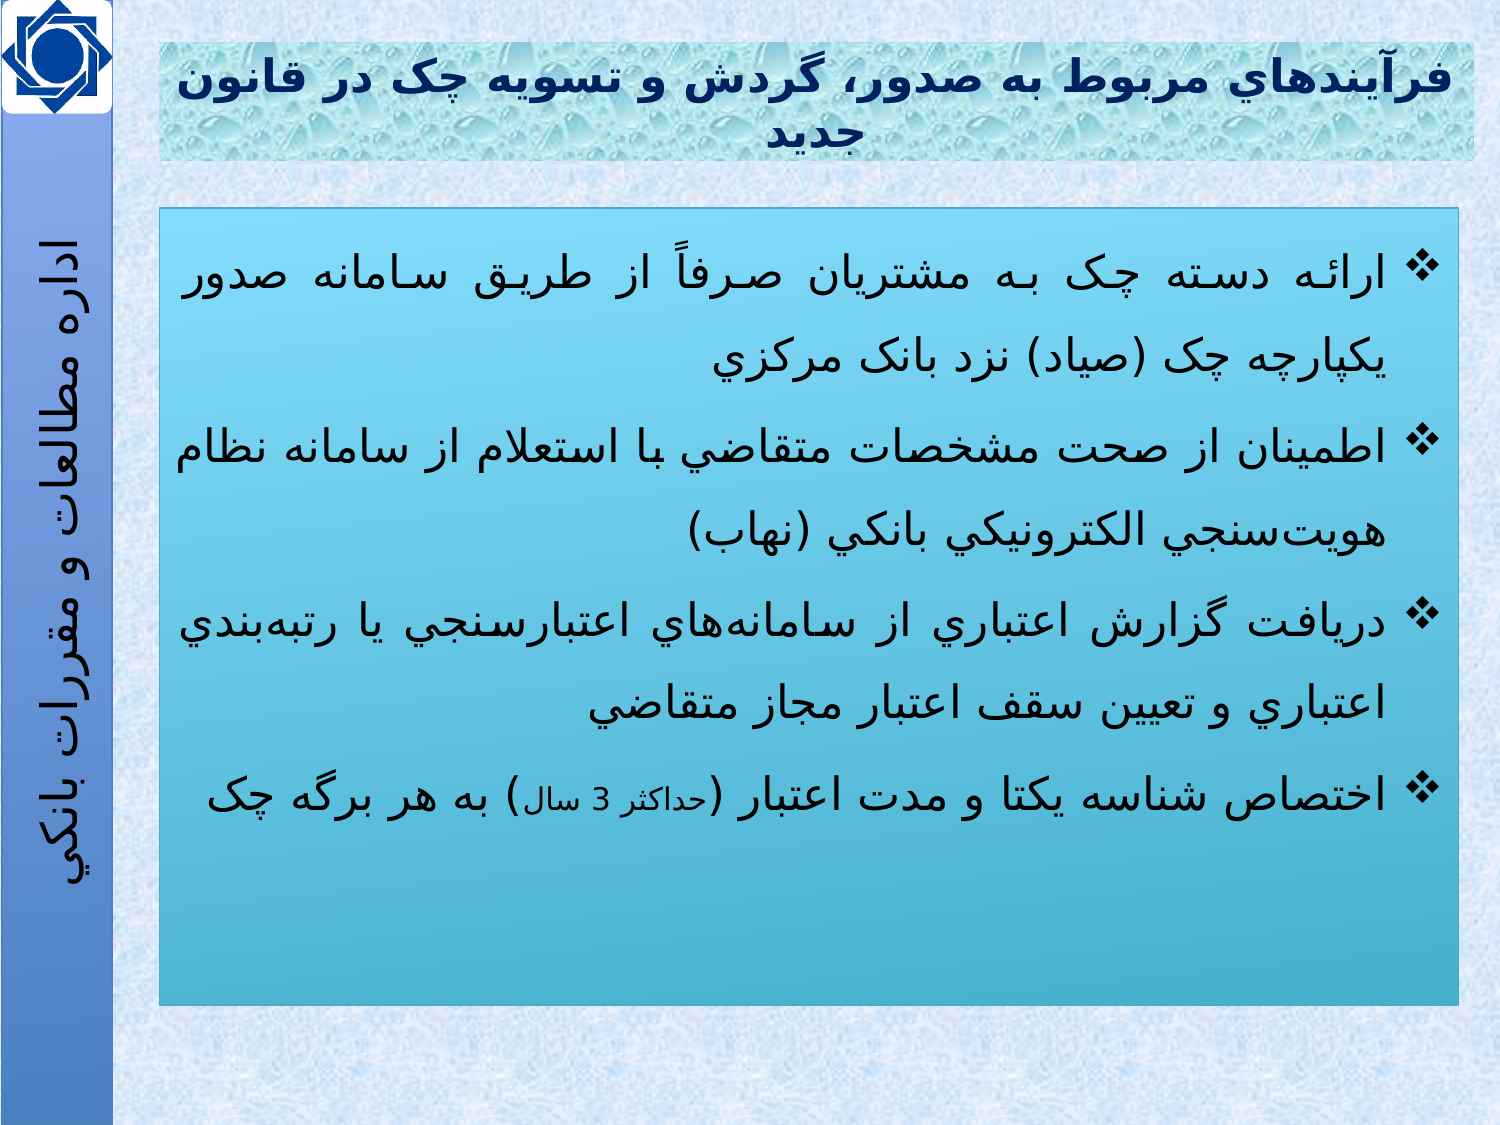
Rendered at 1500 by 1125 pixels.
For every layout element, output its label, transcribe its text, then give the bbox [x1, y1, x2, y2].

title فرآيندهاي مربوط به صدور، گردش و تسويه چک در قانون جديد [159, 42, 1474, 161]
list ارائه دسته چک به مشتريان صرفاً از طريق سامانه صدور يکپارچه چک (صياد) نزد بانک مرکزي اطمينان از صحت مشخصات متقاضي با استعلام از سامانه نظام هويت‌سنجي الکترونيکي بانکي (نهاب) دريافت گزارش اعتباري از سامانه‌هاي اعتبارسنجي يا رتبه‌بندي اعتباري و تعيين سقف اعتبار مجاز متقاضي اختصاص شناسه يکتا و مدت اعتبار (حداکثر 3 سال) به هر برگه چک [159, 207, 1459, 1006]
picture [0, 0, 1500, 1125]
